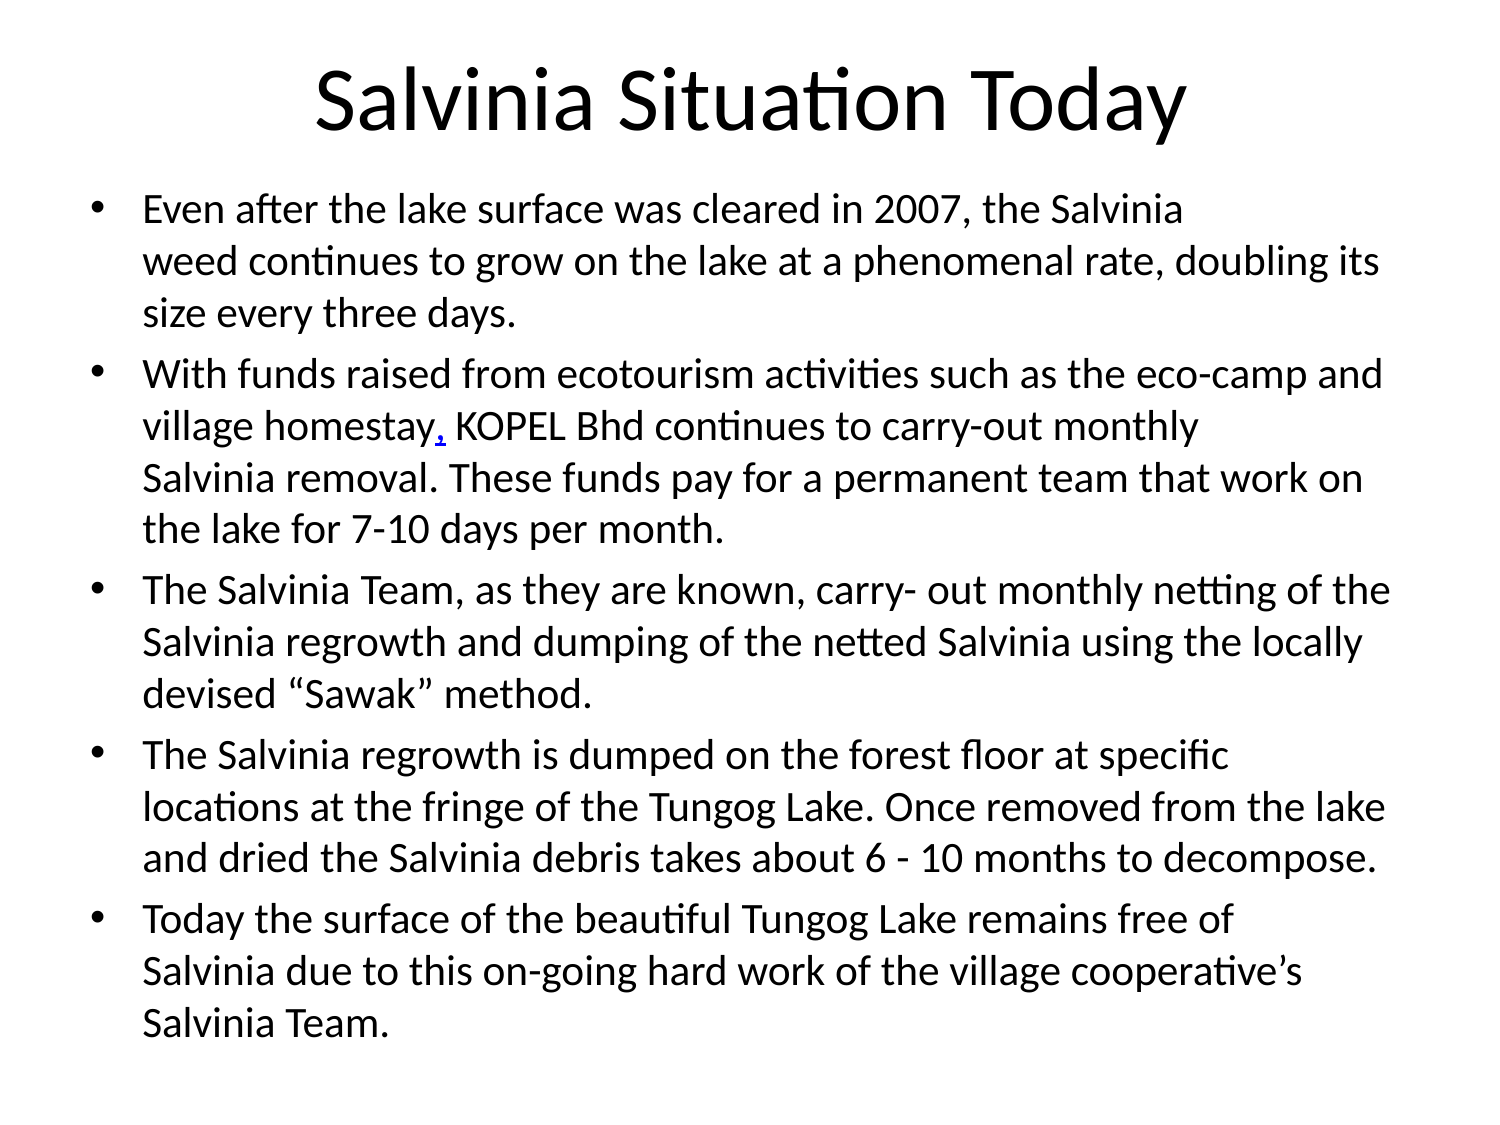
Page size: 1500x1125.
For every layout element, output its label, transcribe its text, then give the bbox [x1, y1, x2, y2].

list Even after the lake surface was cleared in 2007, the Salvinia weed continues to grow on the lake at a phenomenal rate, doubling its size every three days. With funds raised from ecotourism activities such as the eco-camp and village homestay, KOPEL Bhd continues to carry-out monthly Salvinia removal. These funds pay for a permanent team that work on the lake for 7-10 days per month. The Salvinia Team, as they are known, carry- out monthly netting of the Salvinia regrowth and dumping of the netted Salvinia using the locally devised “Sawak” method. The Salvinia regrowth is dumped on the forest floor at specific locations at the fringe of the Tungog Lake. Once removed from the lake and dried the Salvinia debris takes about 6 - 10 months to decompose. Today the surface of the beautiful Tungog Lake remains free of Salvinia due to this on-going hard work of the village cooperative’s Salvinia Team. [75, 172, 1425, 1071]
title Salvinia Situation Today [76, 0, 1427, 188]
